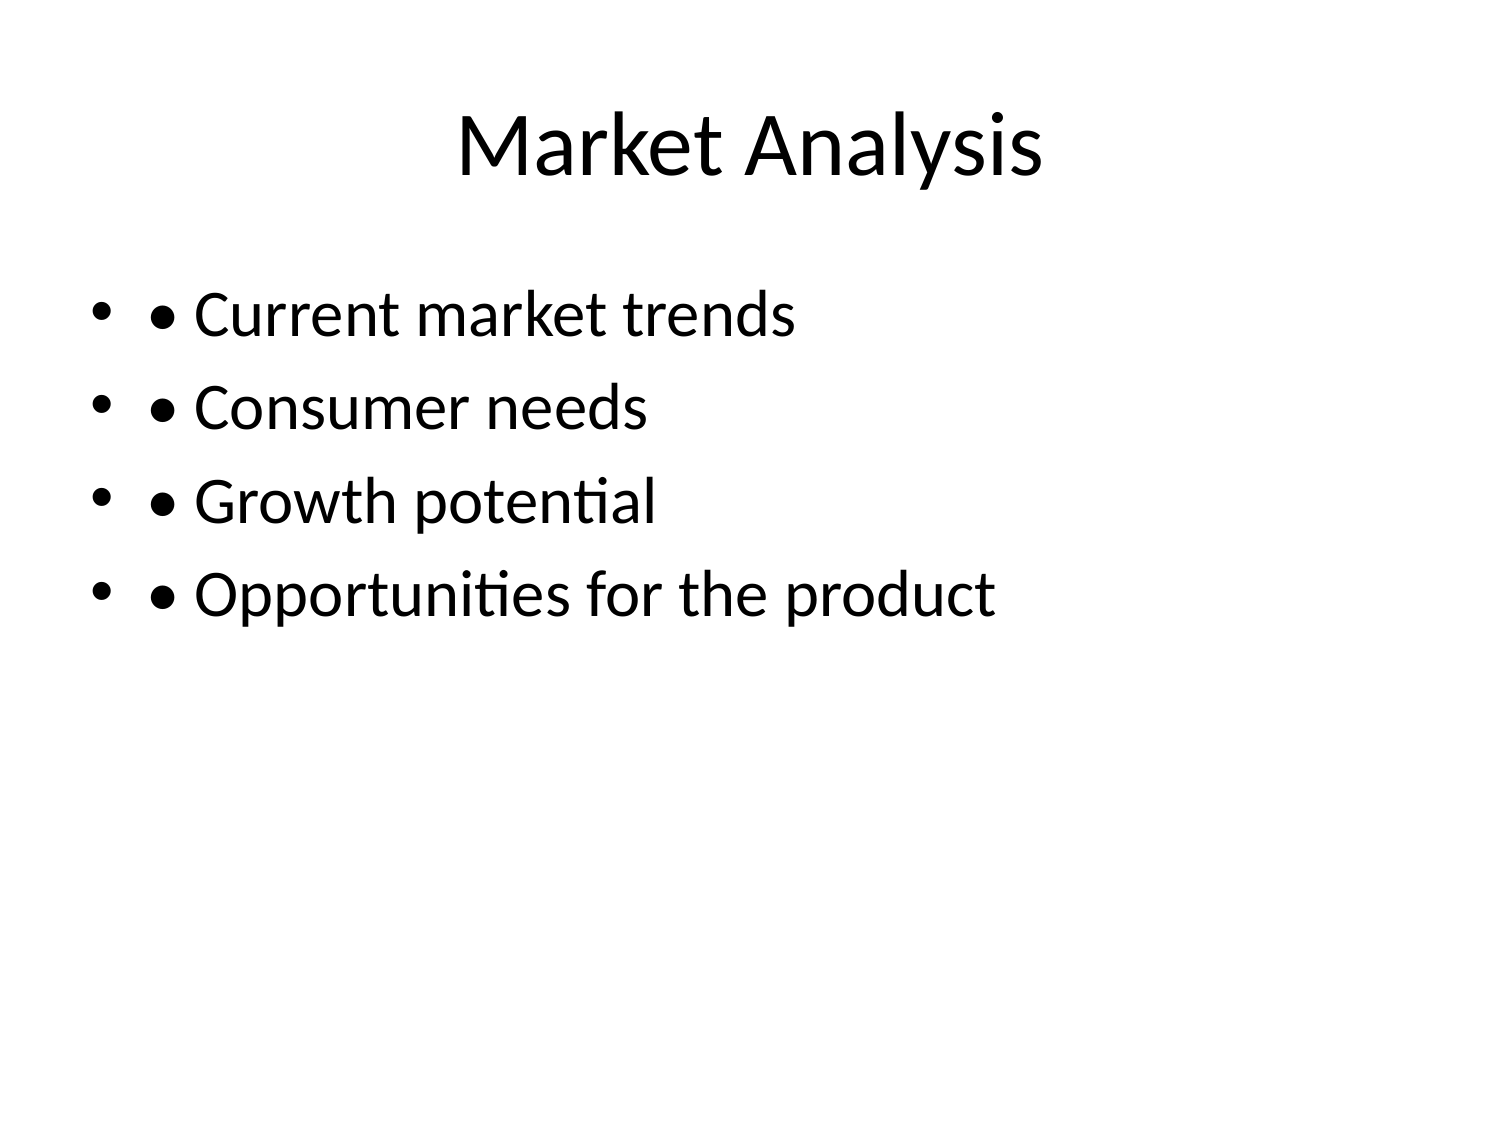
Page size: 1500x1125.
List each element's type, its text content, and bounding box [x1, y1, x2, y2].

list • Current market trends • Consumer needs • Growth potential • Opportunities for the product [75, 262, 1425, 1005]
title Market Analysis [75, 45, 1425, 233]
